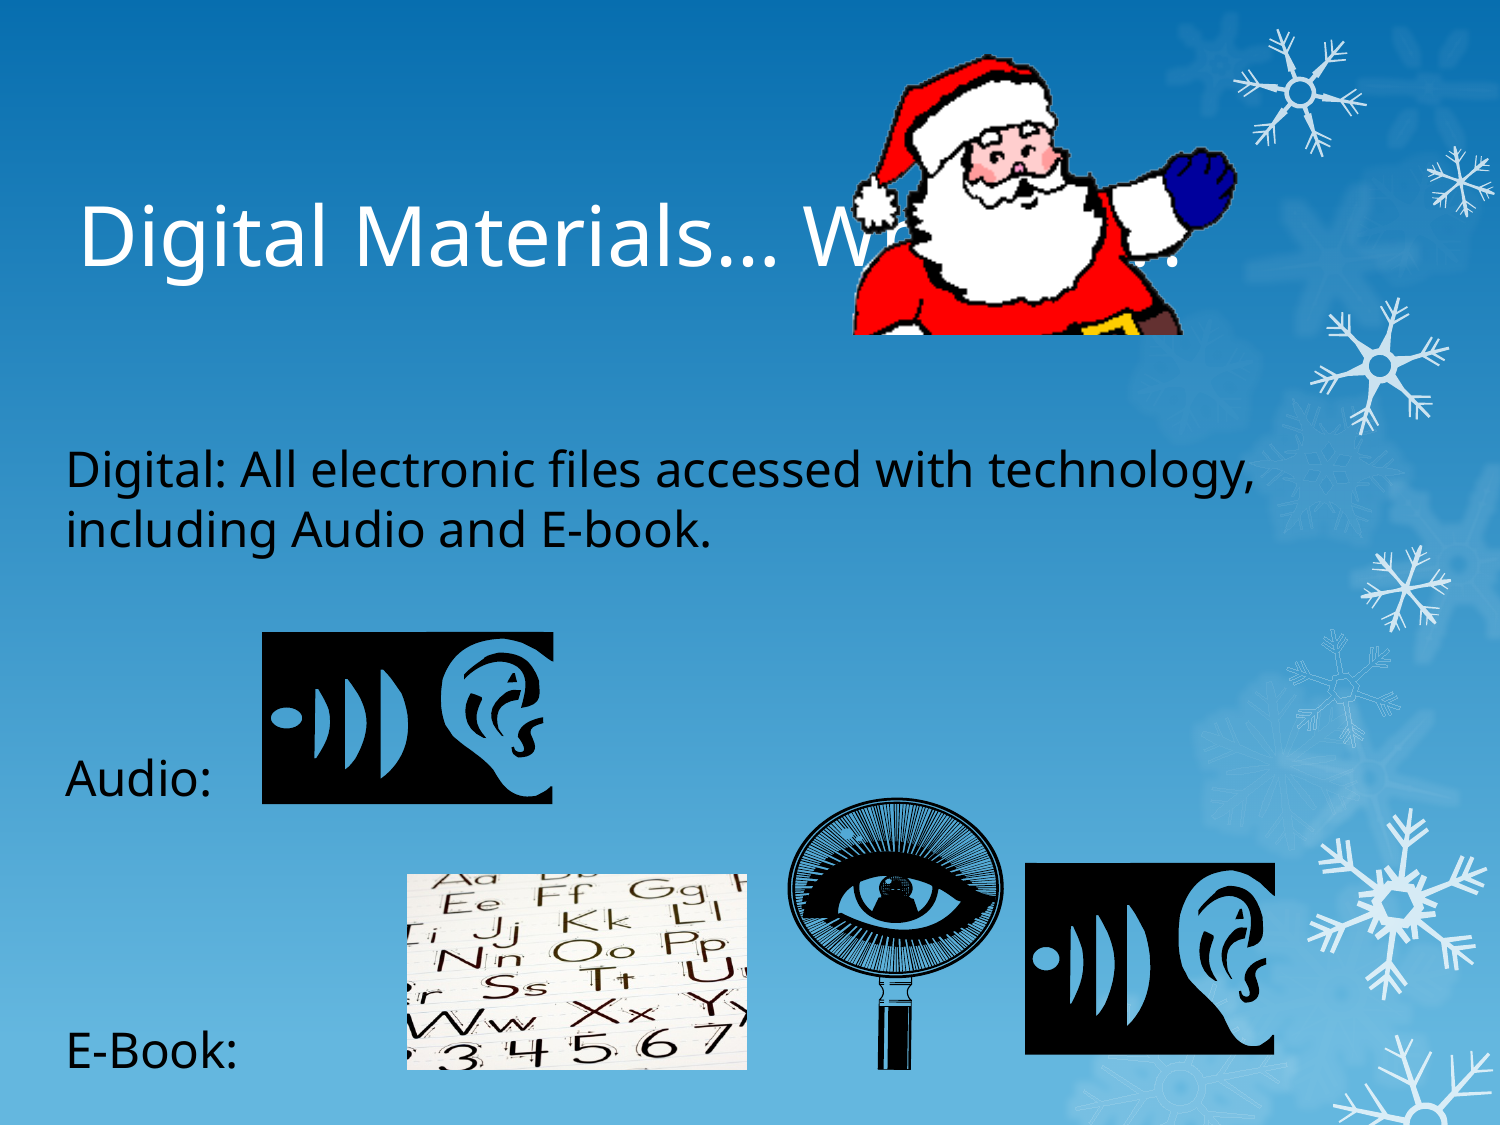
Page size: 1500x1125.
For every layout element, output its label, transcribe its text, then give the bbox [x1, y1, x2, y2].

subtitle Digital: All electronic files accessed with technology, including Audio and E-book. Audio: E-Book: [50, 375, 1313, 1088]
picture [407, 874, 747, 1071]
picture [849, 53, 1238, 335]
picture [1024, 861, 1276, 1056]
picture [786, 796, 1005, 1071]
picture [261, 631, 554, 805]
title Digital Materials… What?!?!?! [62, 50, 1230, 292]
